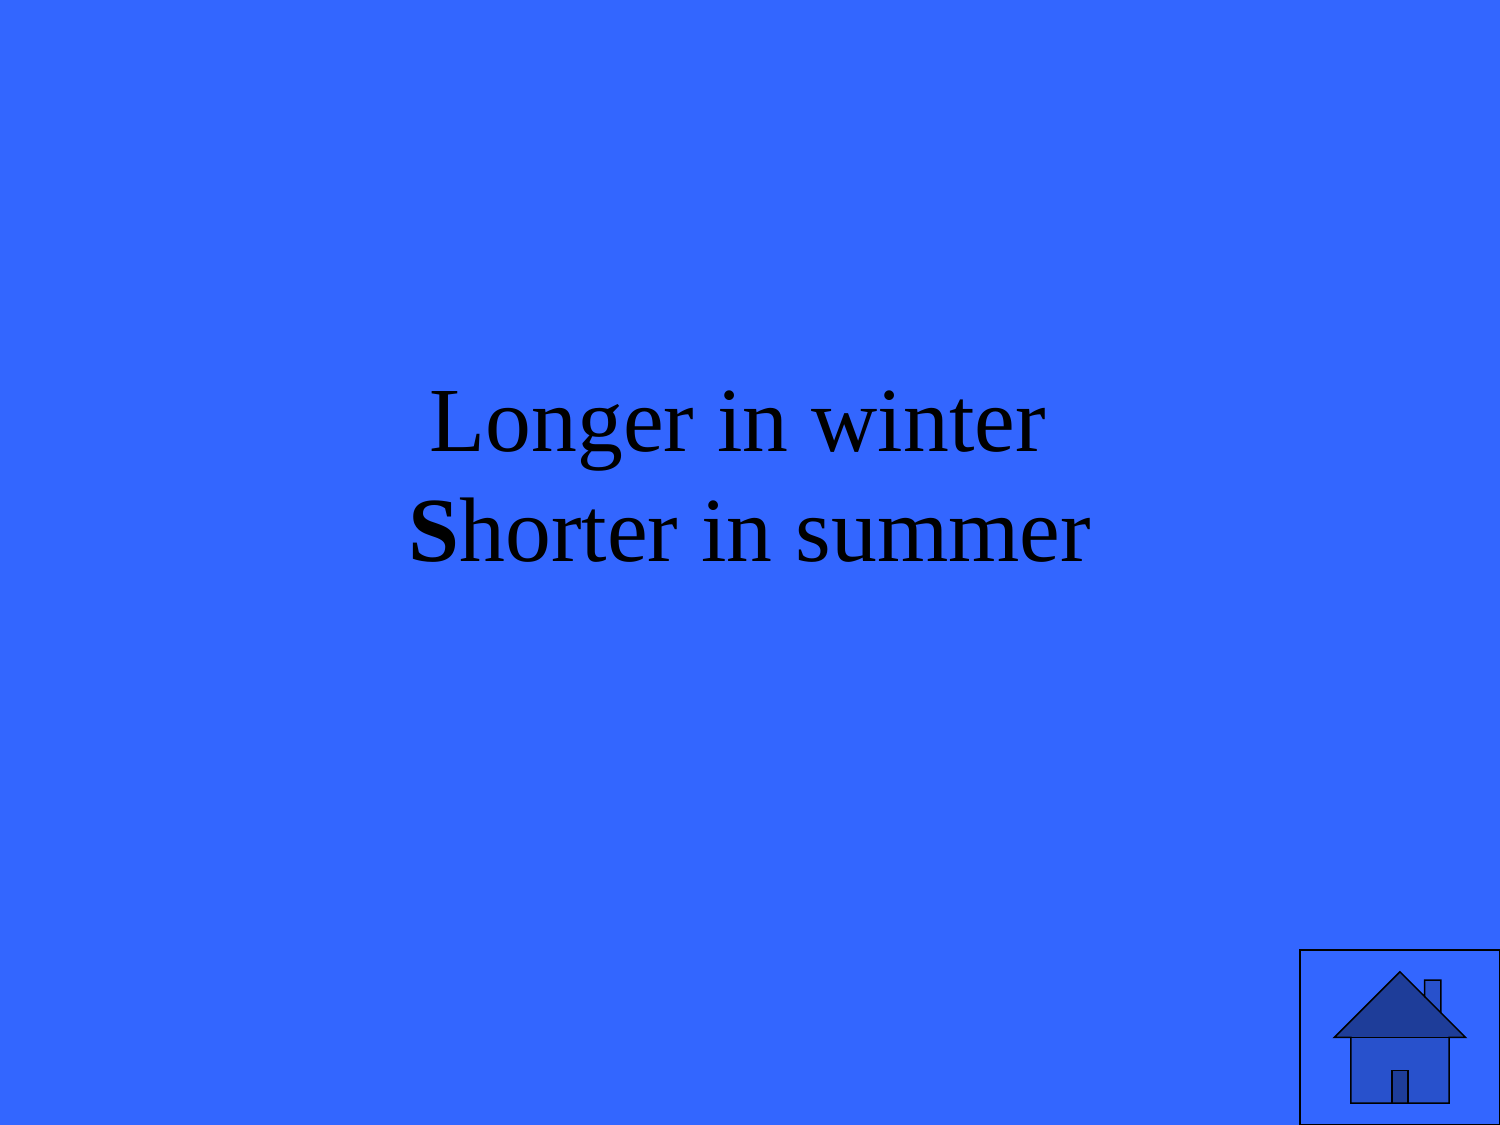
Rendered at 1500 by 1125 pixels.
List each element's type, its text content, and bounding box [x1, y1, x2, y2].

text_box [1299, 950, 1500, 1125]
title Longer in winter Shorter in summer [112, 349, 1388, 591]
